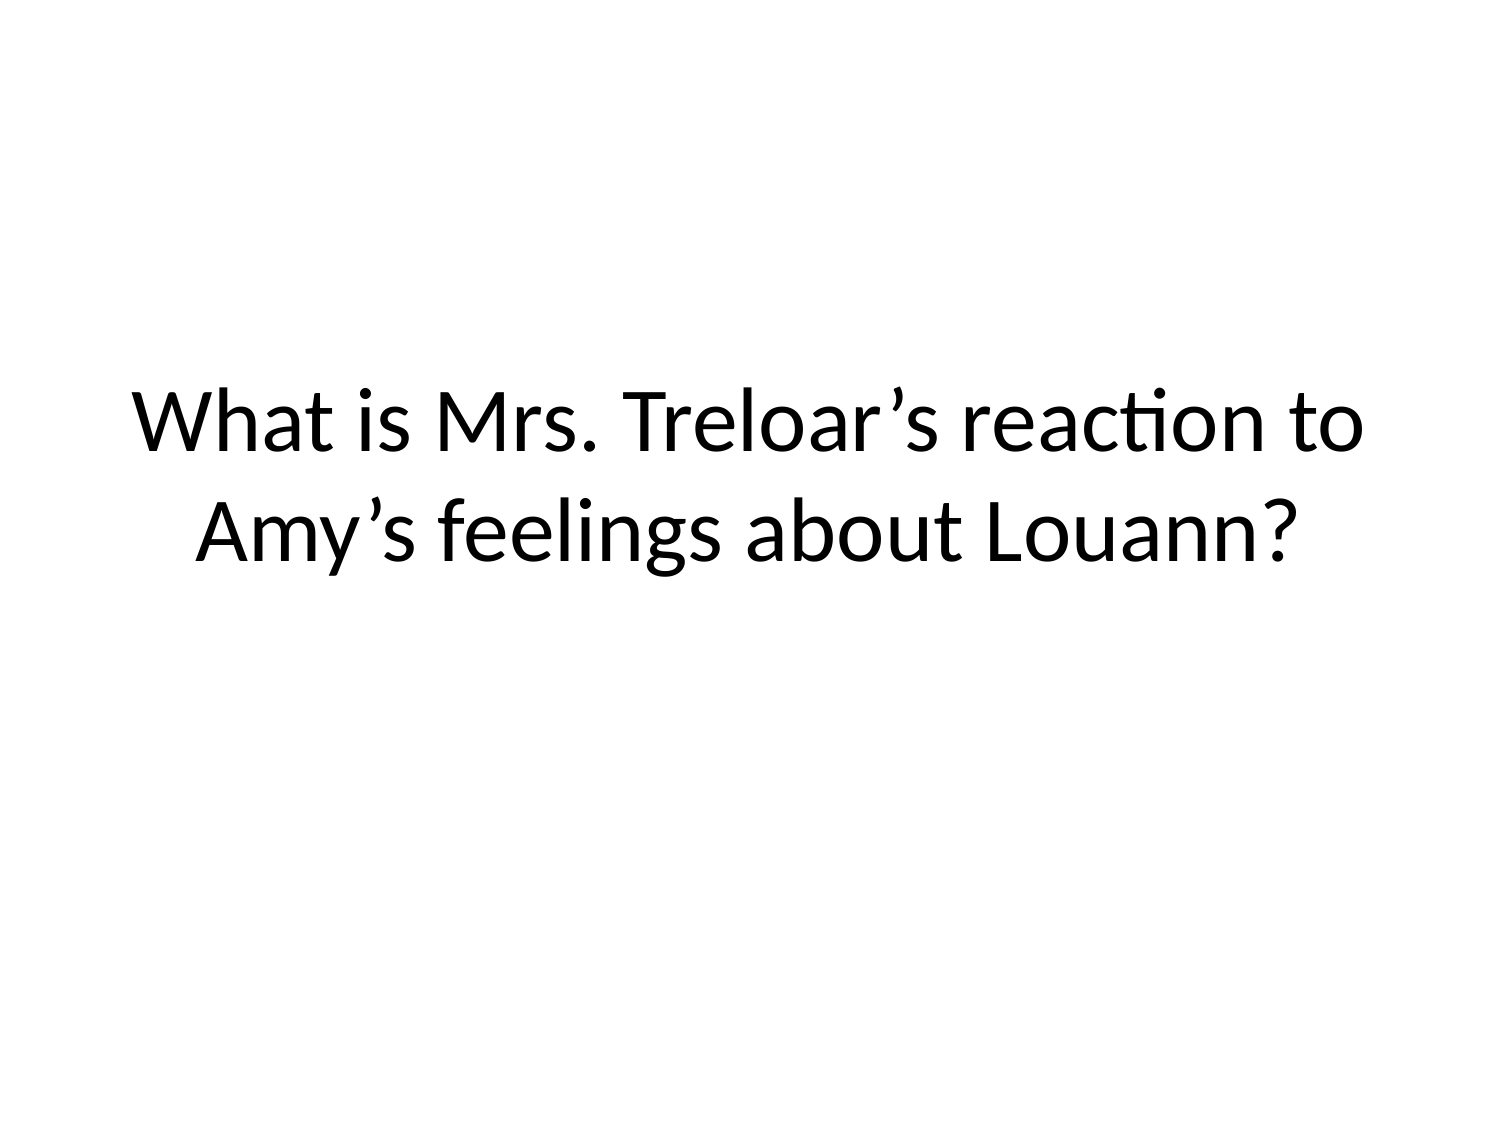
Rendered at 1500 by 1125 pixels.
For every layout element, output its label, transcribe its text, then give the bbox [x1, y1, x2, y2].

title What is Mrs. Treloar’s reaction to Amy’s feelings about Louann? [112, 349, 1388, 591]
